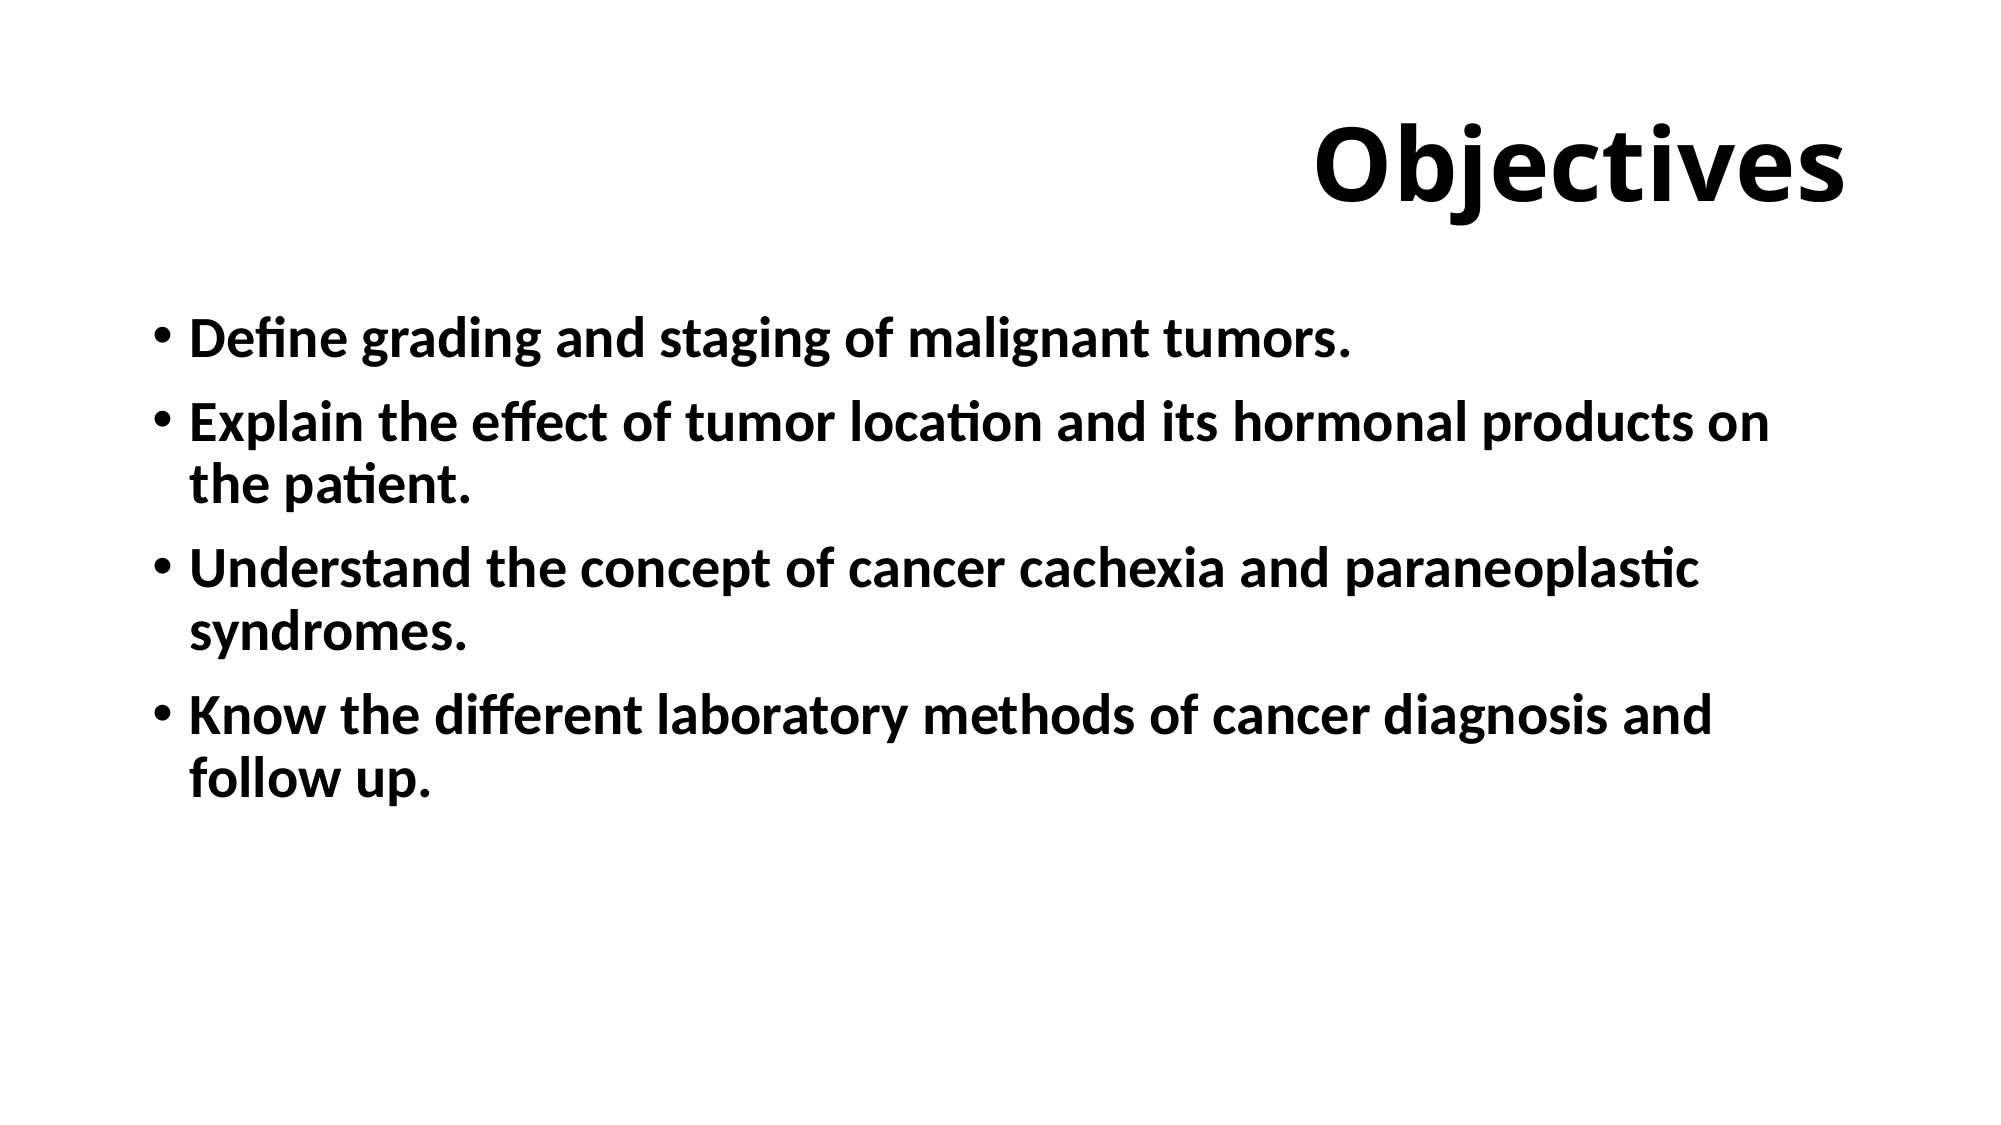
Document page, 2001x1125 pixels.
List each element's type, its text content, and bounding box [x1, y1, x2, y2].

title Objectives [137, 59, 1863, 278]
list Define grading and staging of malignant tumors. Explain the effect of tumor location and its hormonal products on the patient. Understand the concept of cancer cachexia and paraneoplastic syndromes. Know the different laboratory methods of cancer diagnosis and follow up. [137, 299, 1863, 1014]
